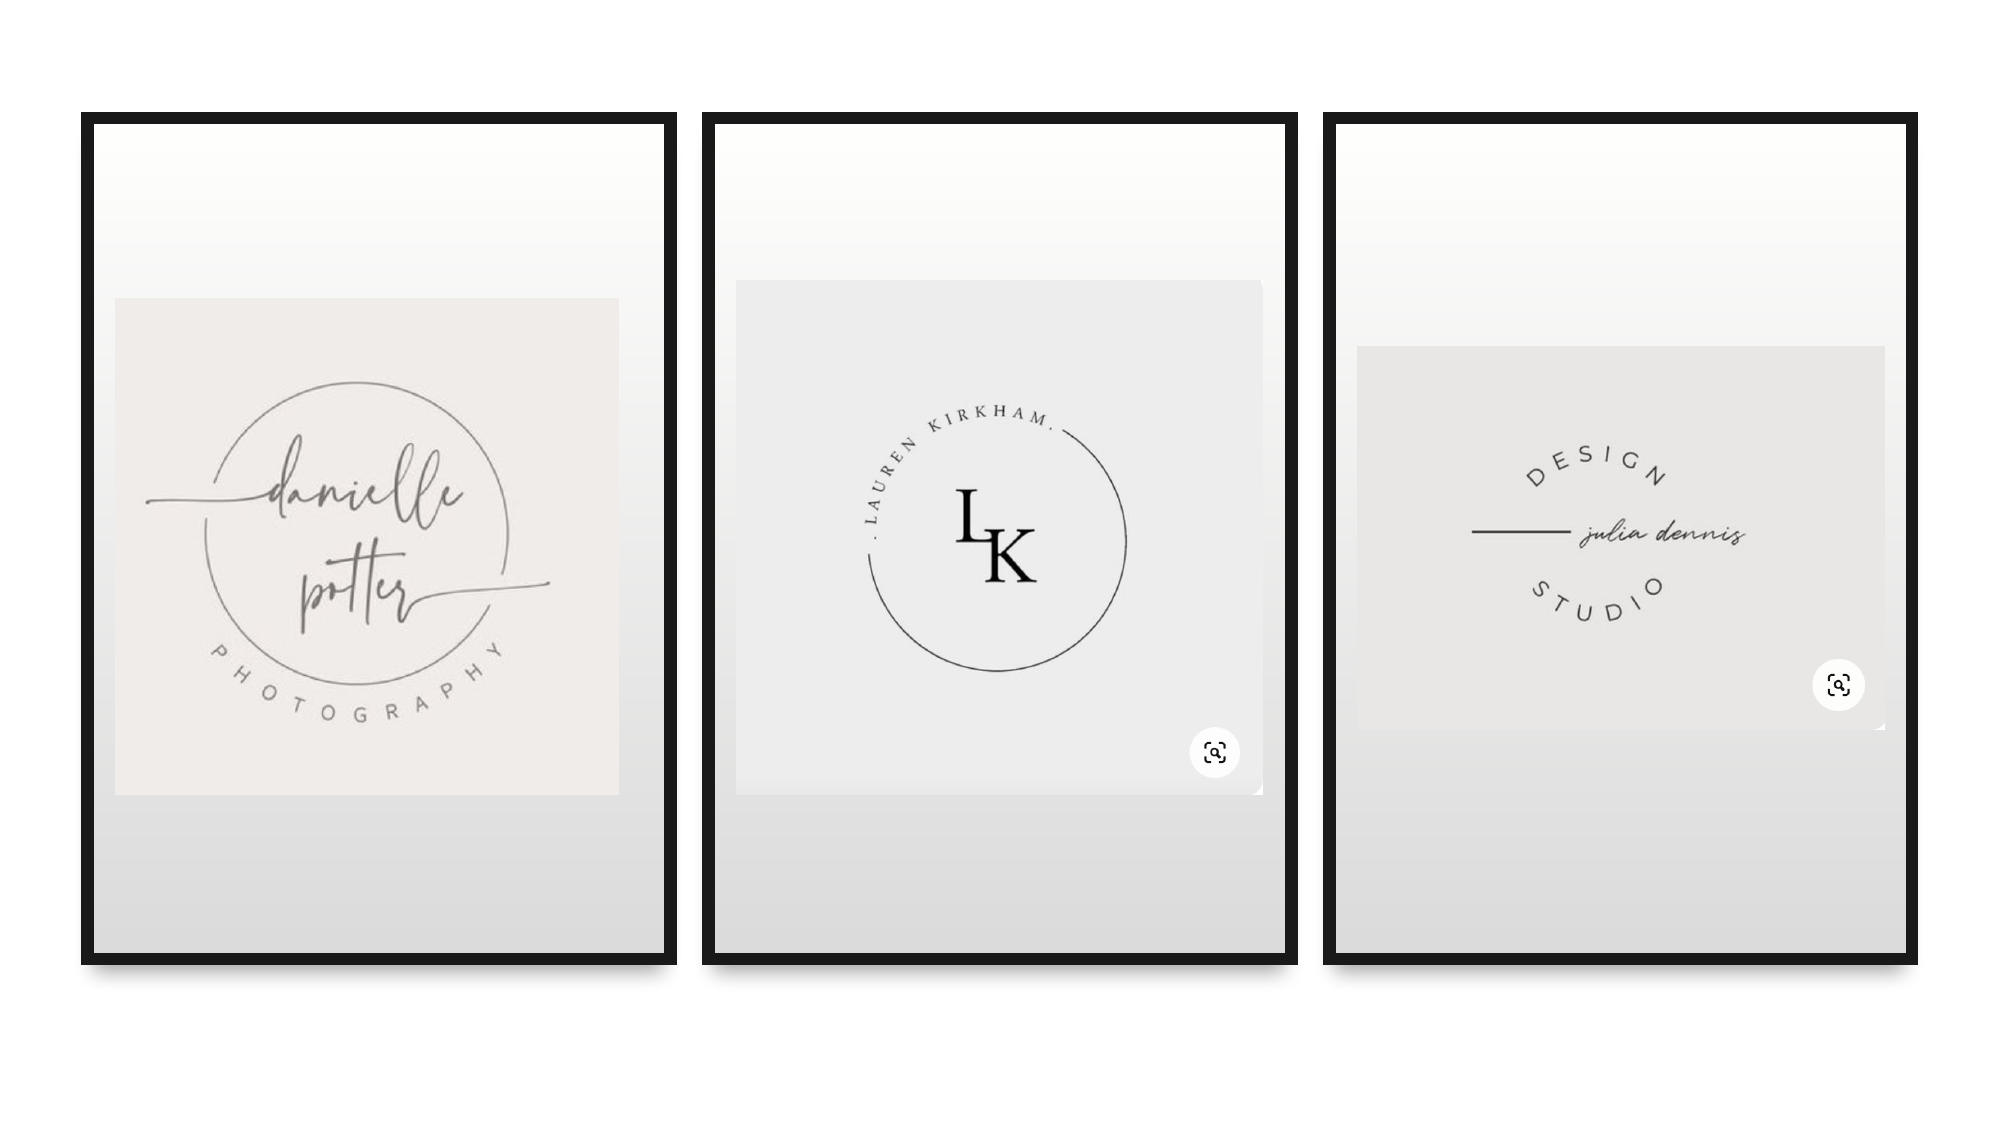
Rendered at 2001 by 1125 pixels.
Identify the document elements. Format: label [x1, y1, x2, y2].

text_box [1329, 114, 1913, 961]
text_box [708, 114, 1292, 961]
text_box [0, 0, 2000, 1125]
list [736, 280, 1263, 795]
picture [115, 298, 619, 795]
picture [1357, 346, 1885, 730]
text_box [87, 114, 671, 961]
